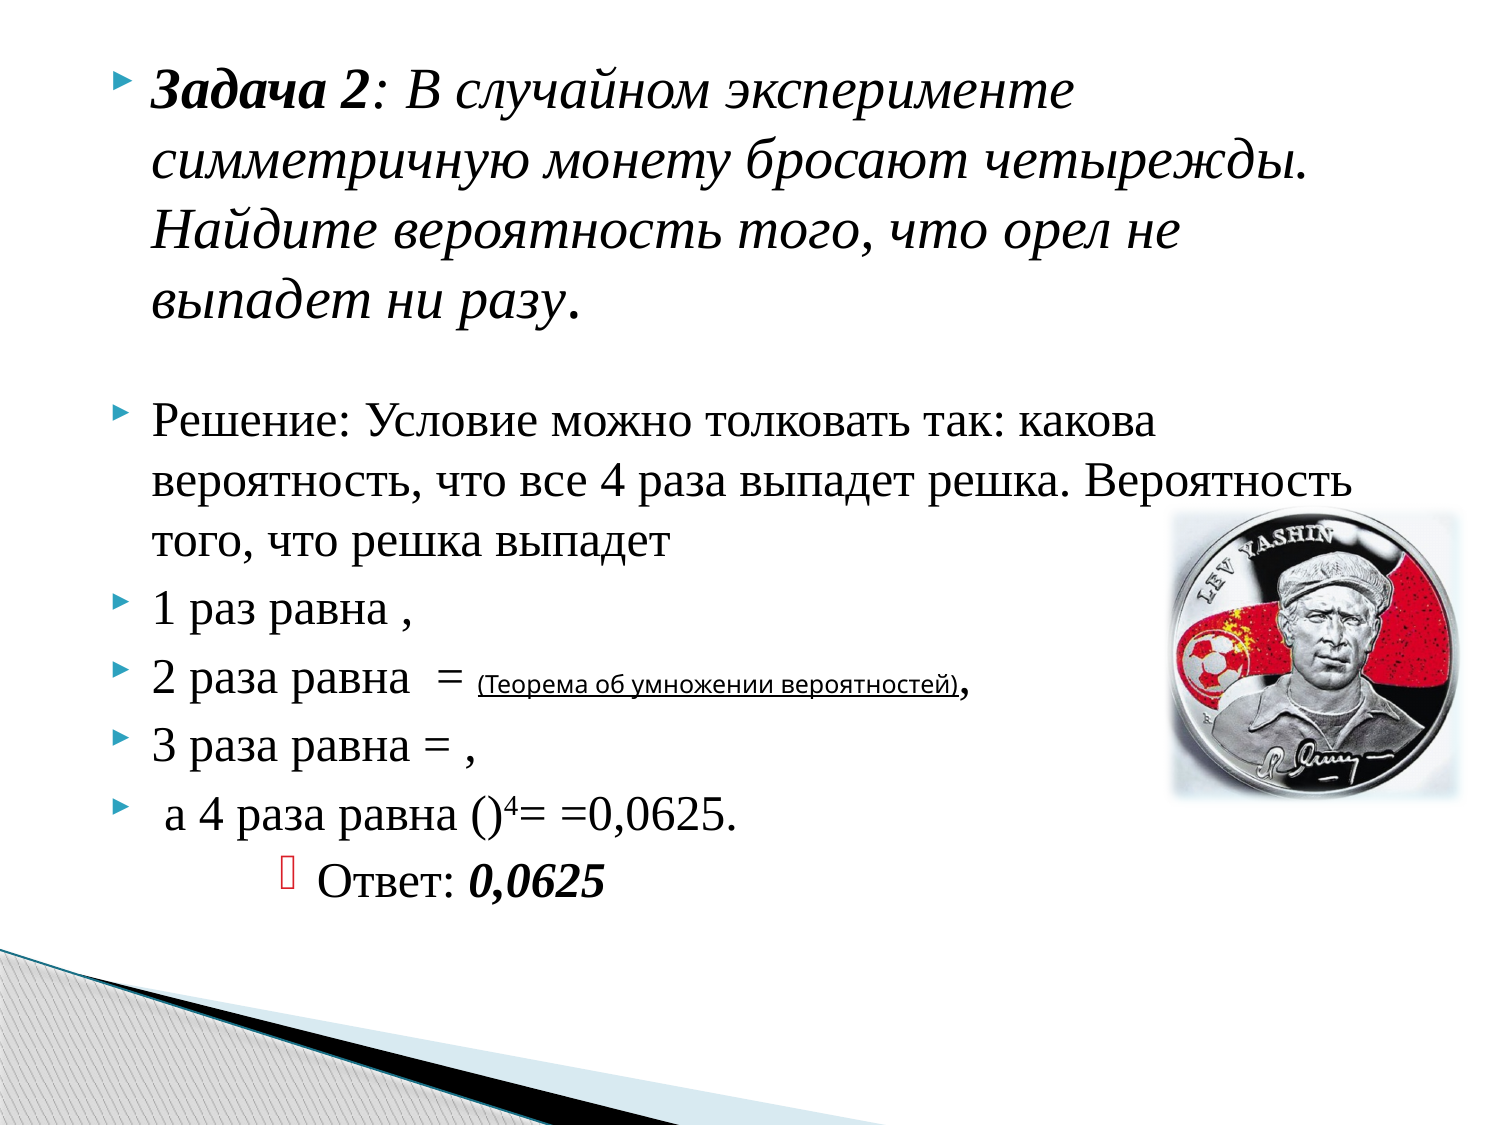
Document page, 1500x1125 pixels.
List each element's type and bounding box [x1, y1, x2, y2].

picture [1163, 503, 1464, 804]
